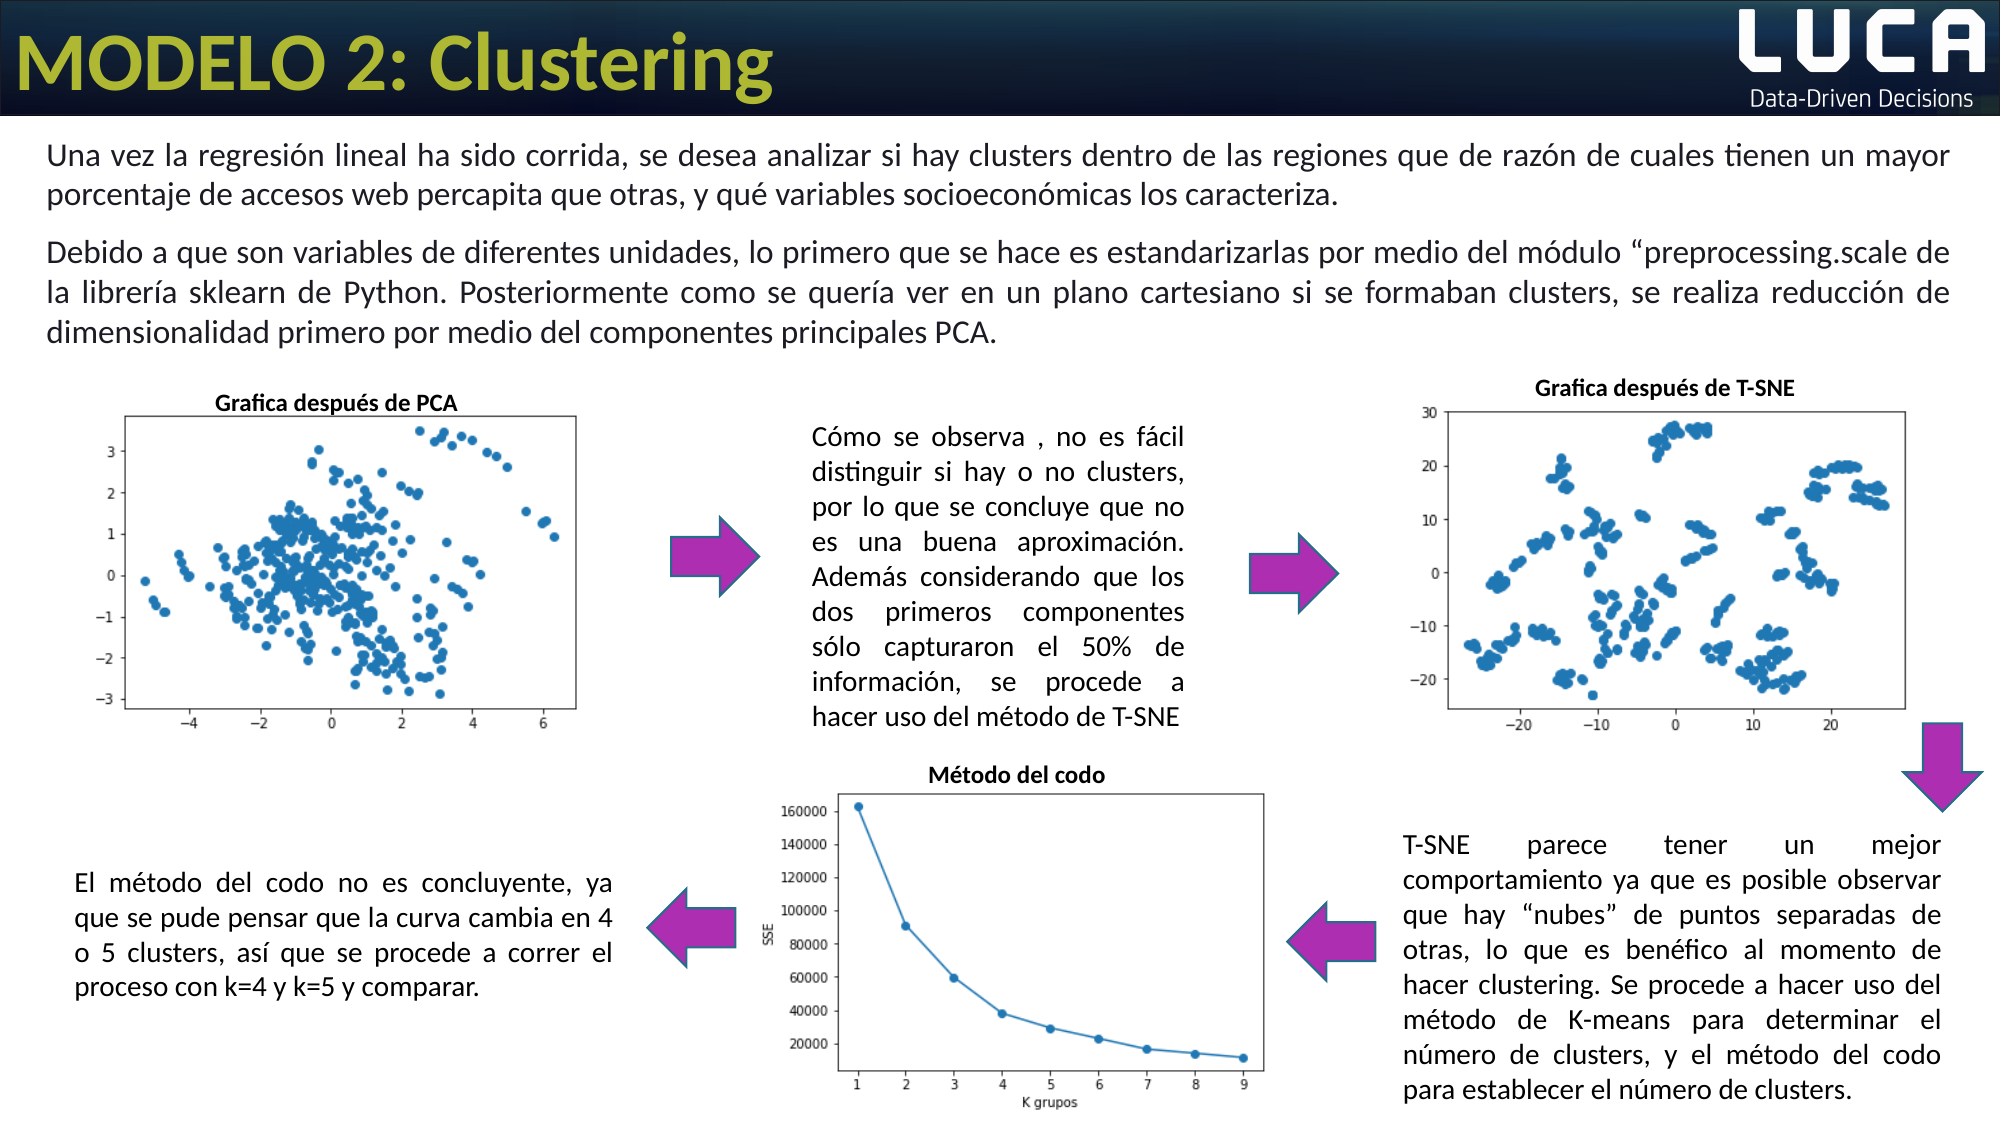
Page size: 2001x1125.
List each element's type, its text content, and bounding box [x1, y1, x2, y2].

text_box Debido a que son variables de diferentes unidades, lo primero que se hace es estandarizarlas por medio del módulo “preprocessing.scale de la librería sklearn de Python. Posteriormente como se quería ver en un plano cartesiano si se formaban clusters, se realiza reducción de dimensionalidad primero por medio del componentes principales PCA. [31, 222, 1969, 358]
text_box El método del codo no es concluyente, ya que se pude pensar que la curva cambia en 4 o 5 clusters, así que se procede a correr el proceso con k=4 y k=5 y comparar. [59, 855, 629, 1011]
text_box Grafica después de PCA [59, 378, 614, 424]
text_box [1248, 531, 1340, 616]
text_box Método del codo [739, 751, 1295, 797]
picture [0, 0, 2000, 117]
picture [1404, 395, 1943, 749]
picture [754, 777, 1295, 1125]
text_box Una vez la regresión lineal ha sido corrida, se desea analizar si hay clusters dentro de las regiones que de razón de cuales tienen un mayor porcentaje de accesos web percapita que otras, y qué variables socioeconómicas los caracteriza. [31, 125, 1969, 220]
text_box [645, 886, 737, 970]
picture [95, 401, 597, 754]
text_box Grafica después de T-SNE [1388, 363, 1943, 409]
text_box [1900, 722, 1985, 813]
text_box Cómo se observa , no es fácil distinguir si hay o no clusters, por lo que se concluye que no es una buena aproximación. Además considerando que los dos primeros componentes sólo capturaron el 50% de información, se procede a hacer uso del método de T-SNE [797, 409, 1200, 740]
text_box T-SNE parece tener un mejor comportamiento ya que es posible observar que hay “nubes” de puntos separadas de otras, lo que es benéfico al momento de hacer clustering. Se procede a hacer uso del método de K-means para determinar el número de clusters, y el método del codo para establecer el número de clusters. [1388, 817, 1957, 1113]
text_box [670, 514, 761, 599]
text_box [1295, 900, 1377, 984]
